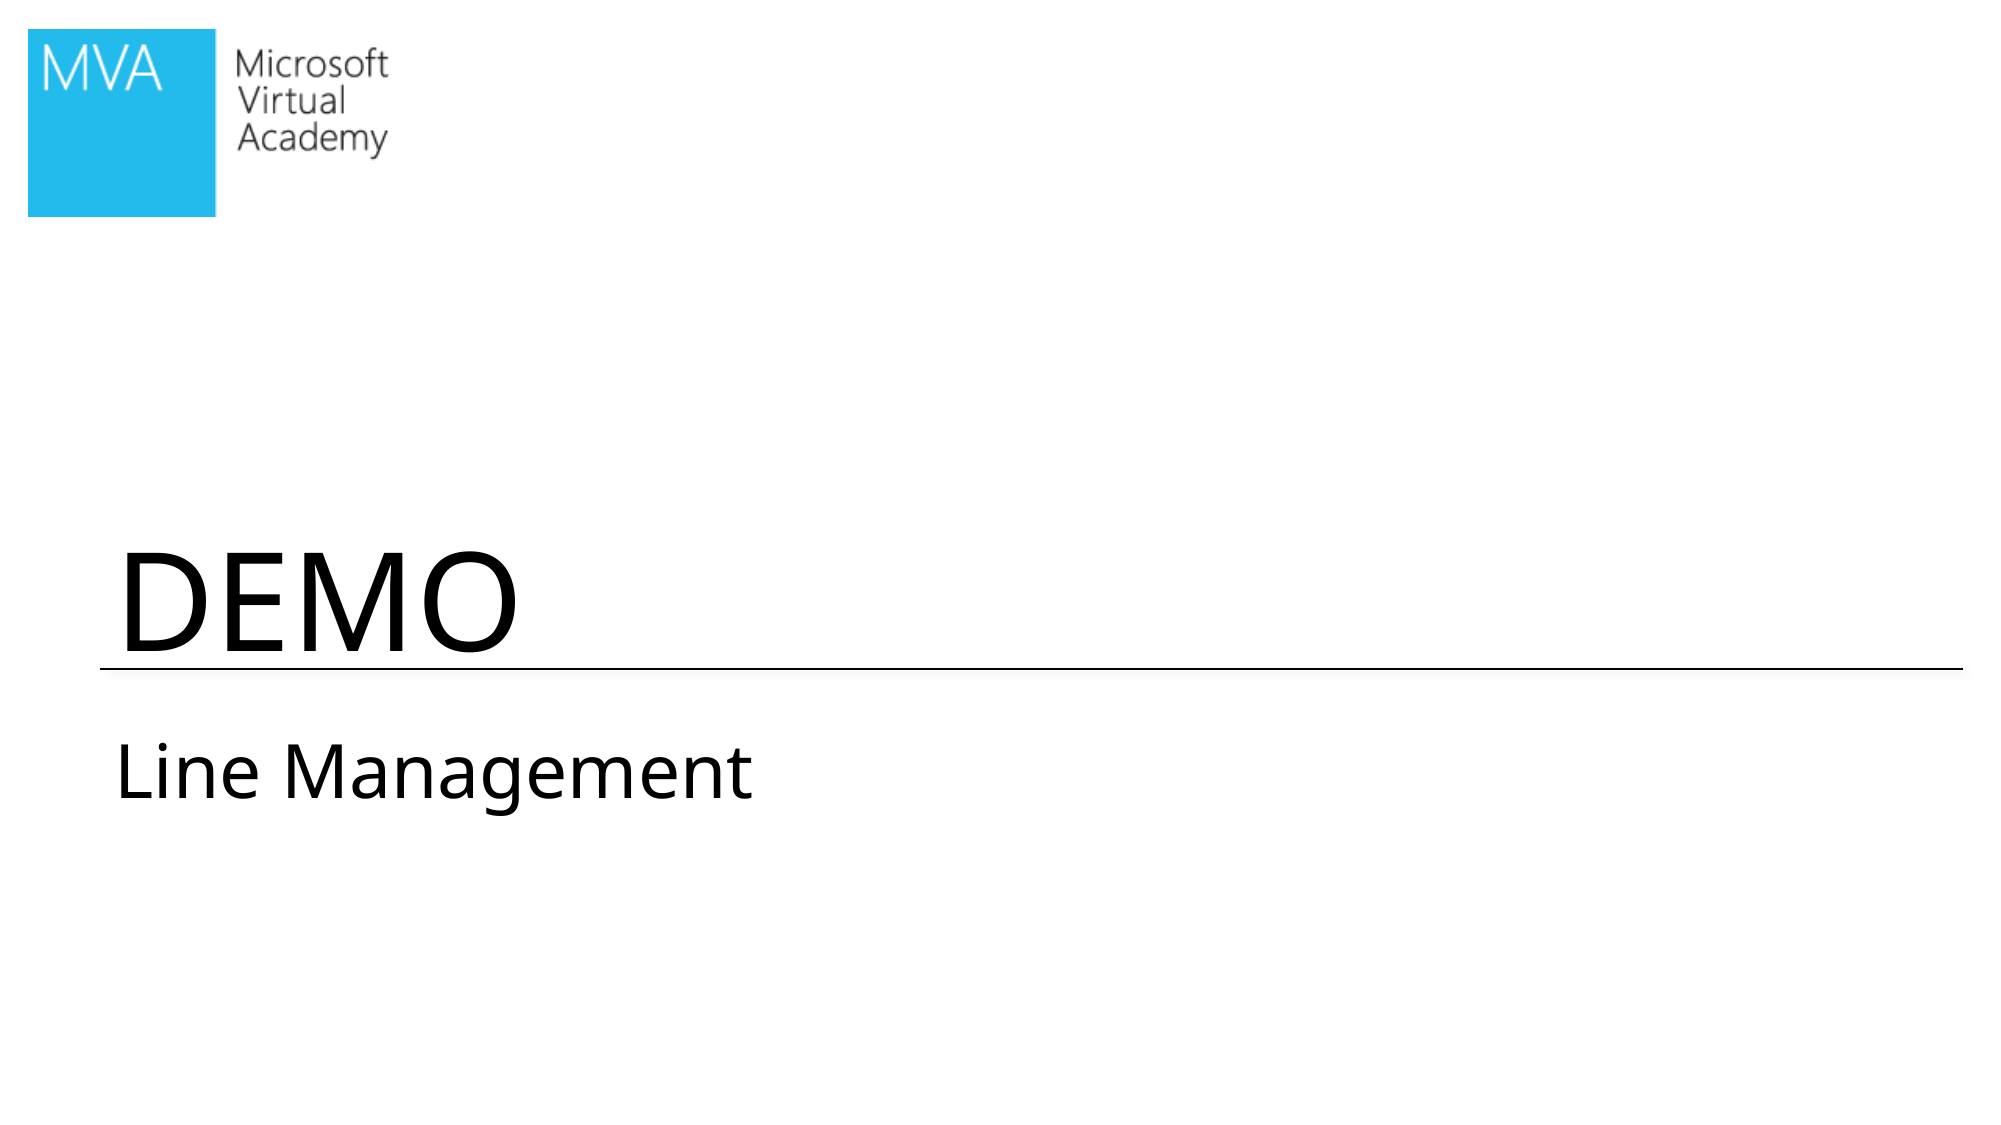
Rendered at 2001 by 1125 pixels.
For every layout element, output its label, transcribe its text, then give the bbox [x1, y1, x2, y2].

title Line Management [99, 733, 1976, 1009]
picture [28, 29, 497, 217]
